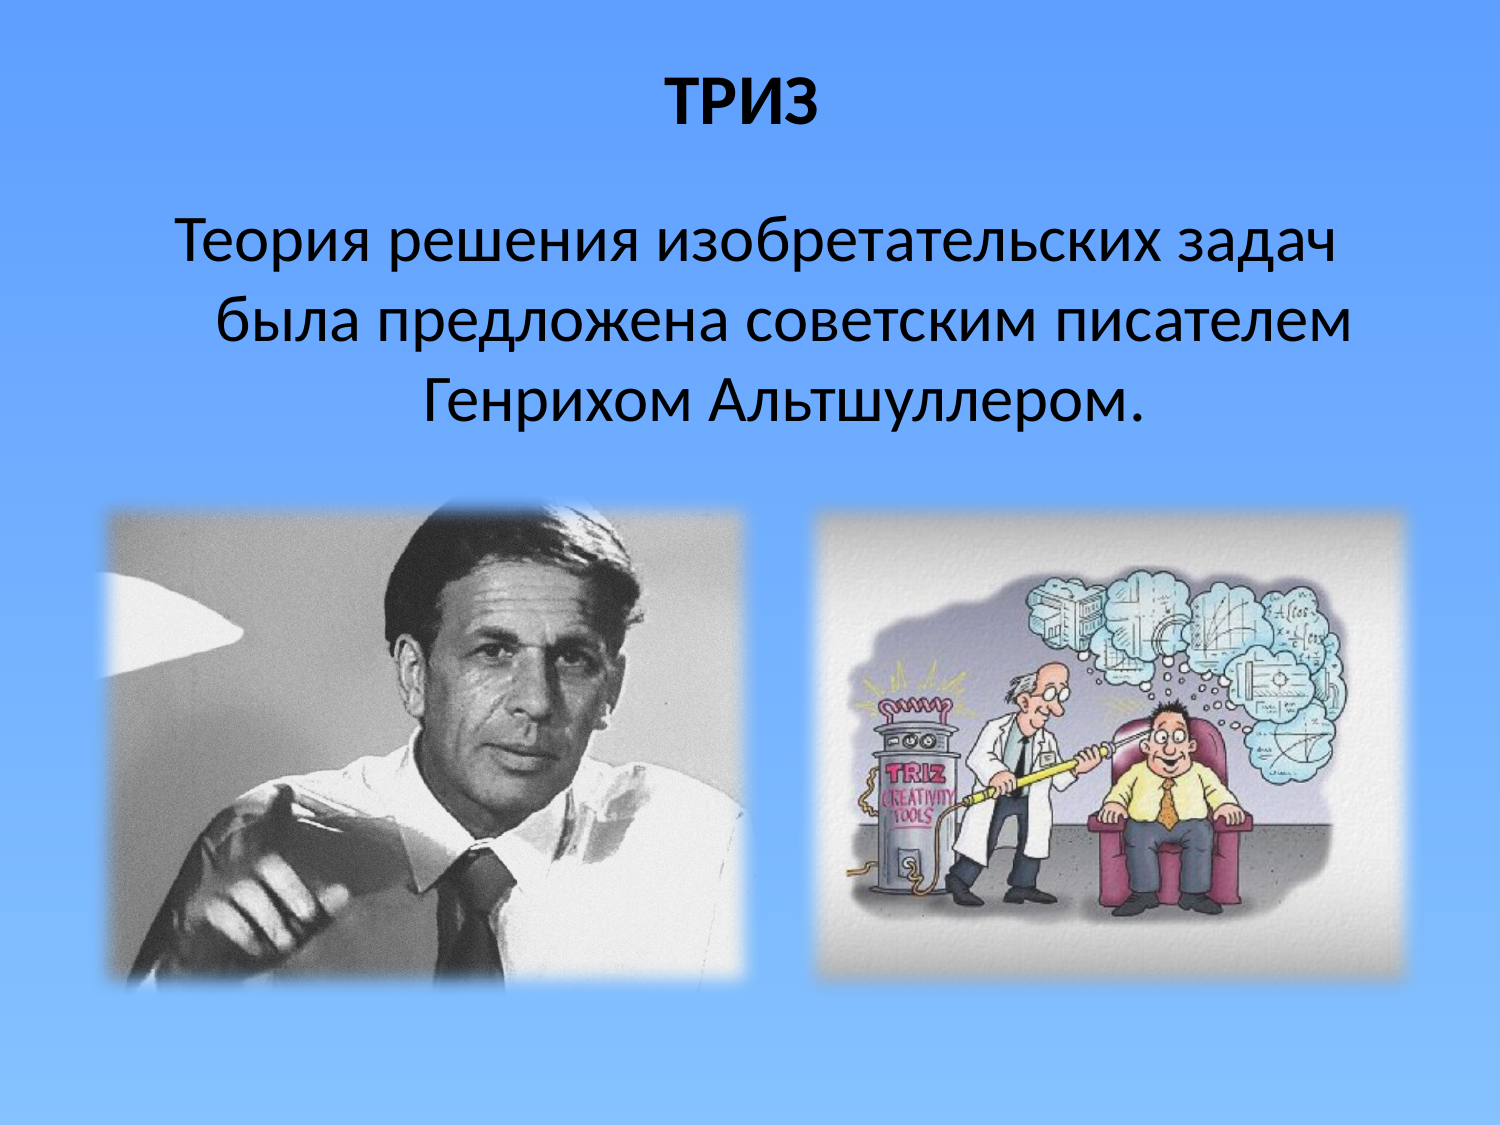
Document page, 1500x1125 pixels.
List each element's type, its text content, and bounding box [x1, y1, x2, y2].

title ТРИЗ [75, 45, 1425, 233]
list Теория решения изобретательских задач была предложена советским писателем Генрихом Альтшуллером. [82, 187, 1432, 930]
picture [89, 491, 762, 997]
picture [796, 491, 1423, 999]
